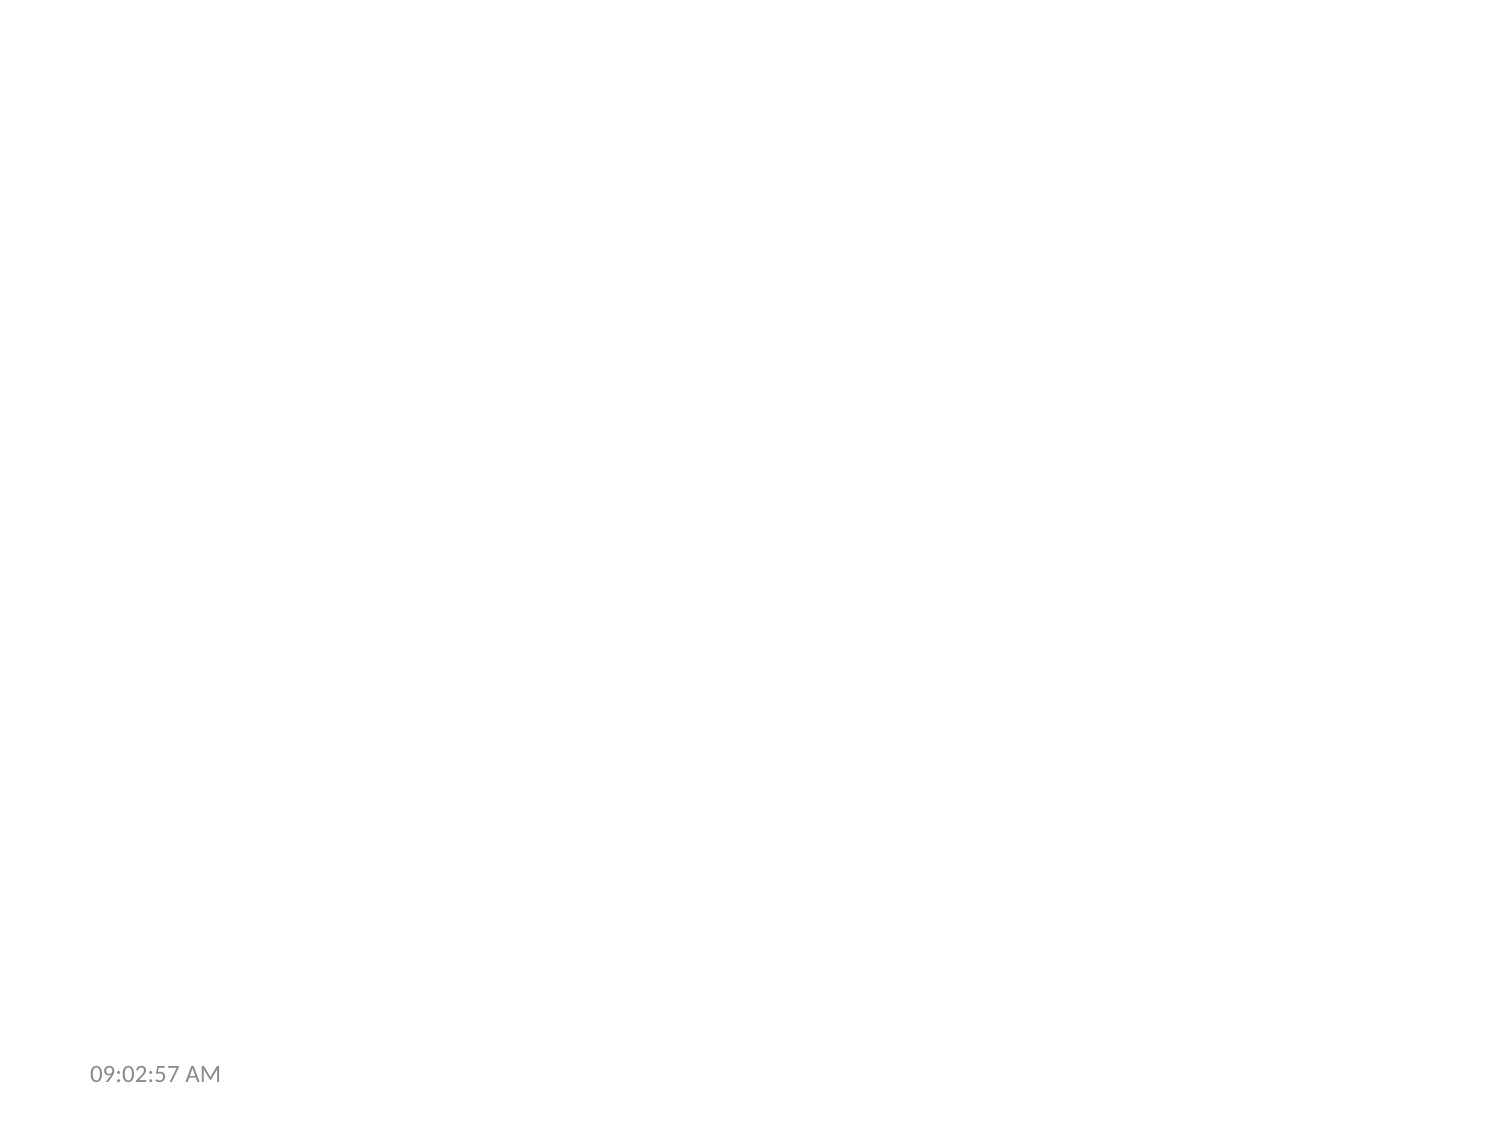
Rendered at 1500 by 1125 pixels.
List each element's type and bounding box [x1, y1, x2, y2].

slide_number [75, 1042, 425, 1103]
